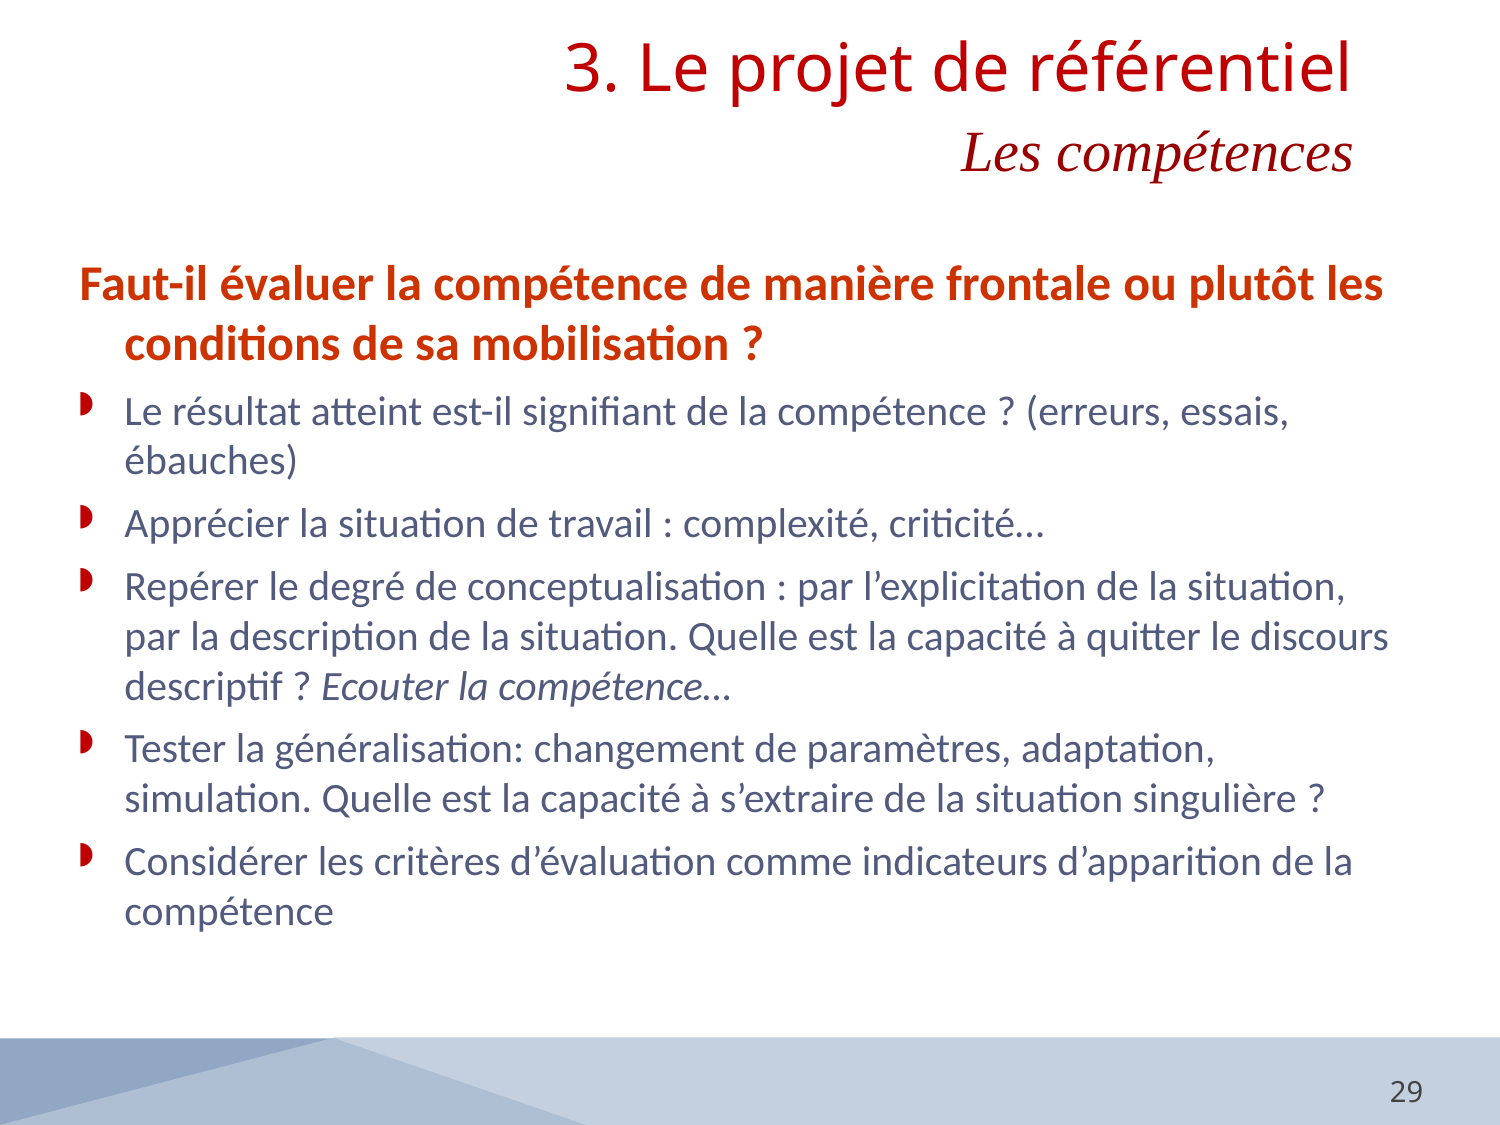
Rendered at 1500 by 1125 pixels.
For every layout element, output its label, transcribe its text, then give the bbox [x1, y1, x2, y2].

text_box 29 [1277, 1066, 1439, 1125]
text_box 3. Le projet de référentiel Les compétences [134, 59, 1369, 150]
text_box Faut-il évaluer la compétence de manière frontale ou plutôt les conditions de sa mobilisation ? Le résultat atteint est-il signifiant de la compétence ? (erreurs, essais, ébauches) Apprécier la situation de travail : complexité, criticité… Repérer le degré de conceptualisation : par l’explicitation de la situation, par la description de la situation. Quelle est la capacité à quitter le discours descriptif ? Ecouter la compétence… Tester la généralisation: changement de paramètres, adaptation, simulation. Quelle est la capacité à s’extraire de la situation singulière ? Considérer les critères d’évaluation comme indicateurs d’apparition de la compétence [64, 243, 1415, 705]
